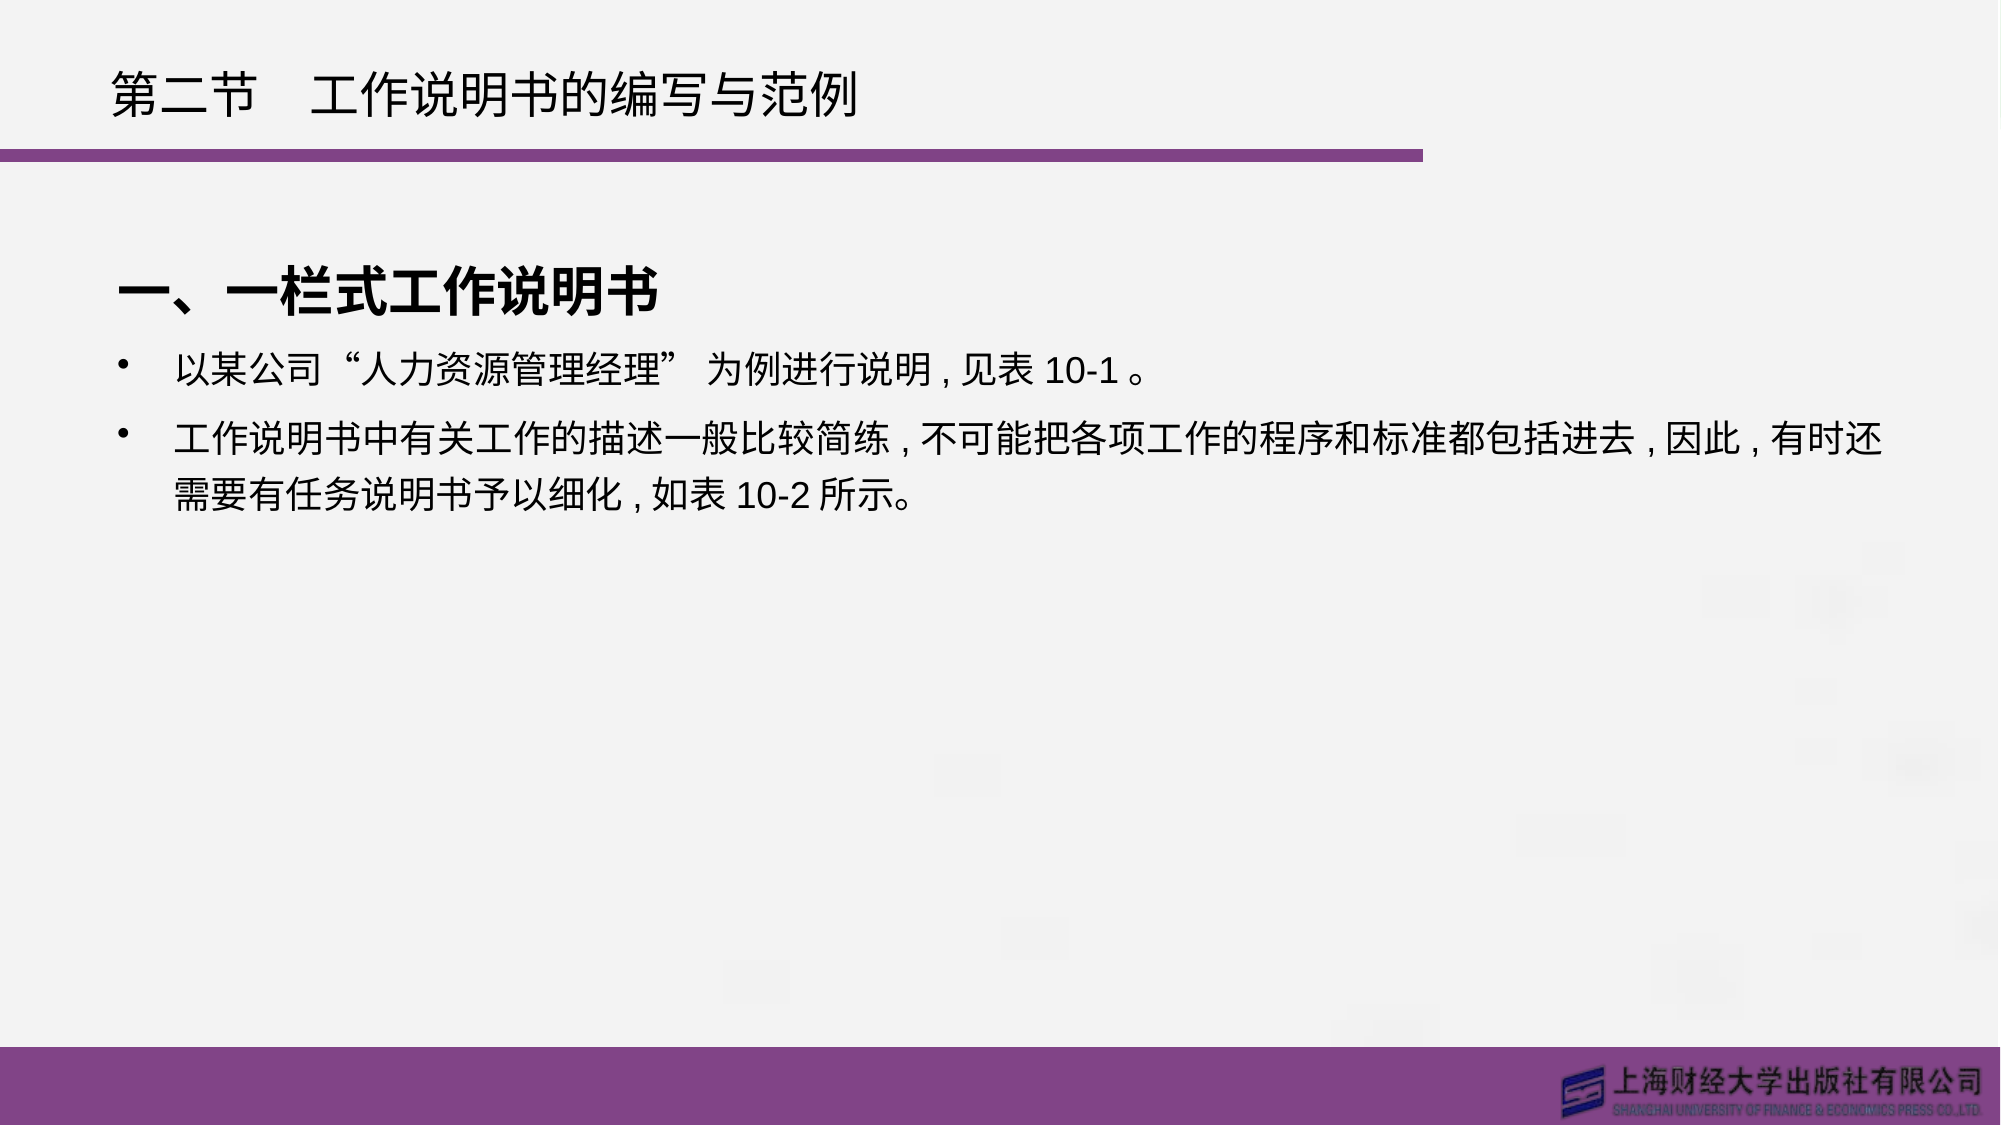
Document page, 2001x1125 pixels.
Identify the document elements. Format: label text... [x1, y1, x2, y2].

list 一、一栏式工作说明书 以某公司“人力资源管理经理” 为例进行说明,见表10-1。 工作说明书中有关工作的描述一般比较简练,不可能把各项工作的程序和标准都包括进去,因此,有时还需要有任务说明书予以细化,如表10-2所示。 [102, 233, 1898, 1032]
title 第二节 工作说明书的编写与范例 [94, 42, 1451, 146]
picture [0, 0, 2001, 1125]
